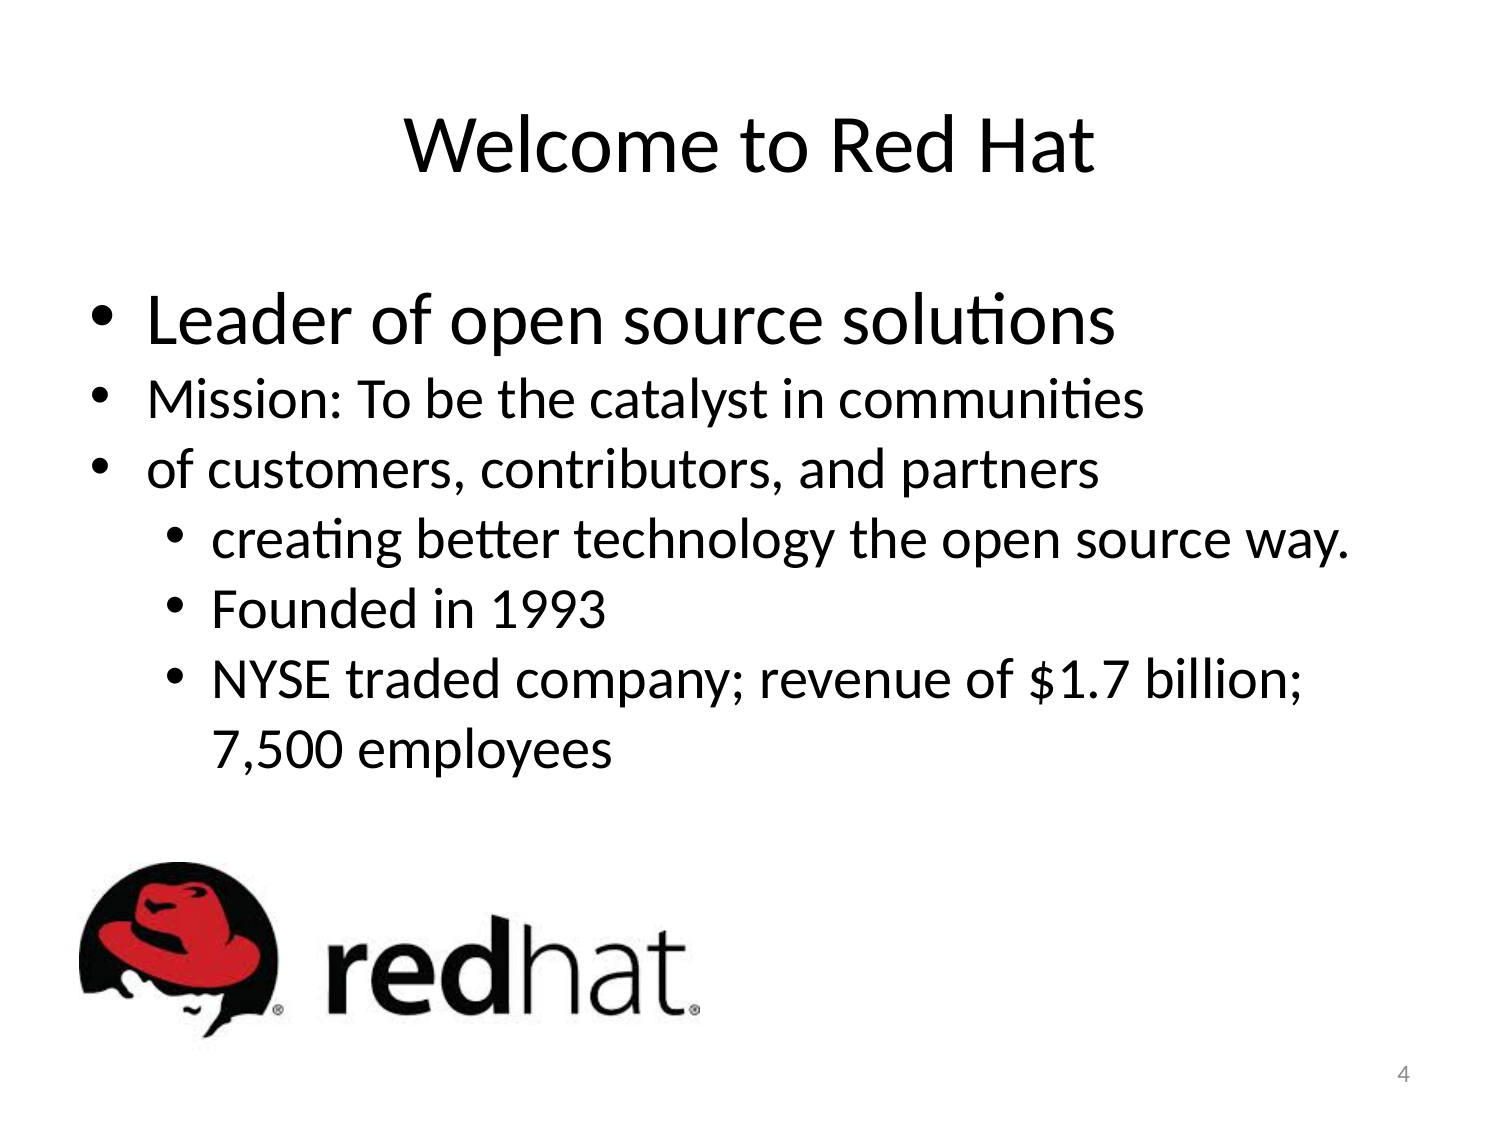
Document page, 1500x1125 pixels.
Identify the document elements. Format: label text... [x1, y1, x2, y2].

text_box Welcome to Red Hat [75, 45, 1425, 233]
text_box Leader of open source solutions Mission: To be the catalyst in communities of customers, contributors, and partners creating better technology the open source way. Founded in 1993 NYSE traded company; revenue of $1.7 billion; 7,500 employees [75, 262, 1425, 1005]
picture [79, 862, 701, 1062]
text_box <number> [1074, 1042, 1425, 1103]
